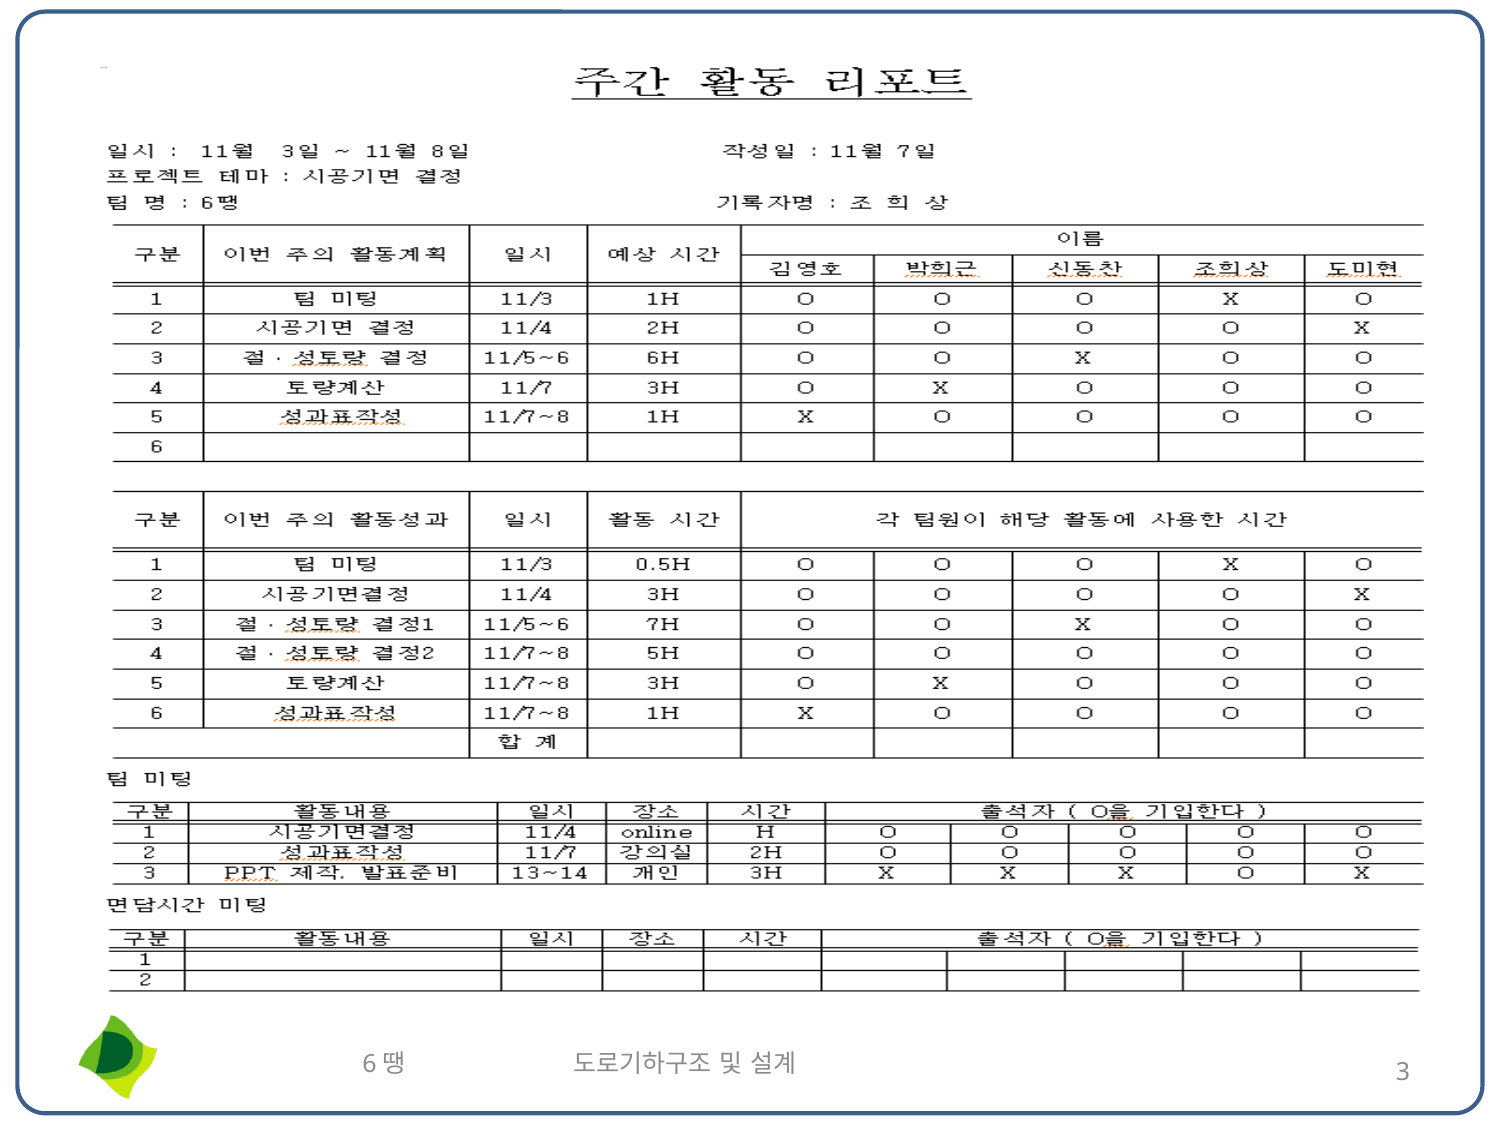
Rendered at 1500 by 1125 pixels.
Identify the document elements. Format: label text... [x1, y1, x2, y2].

footer 6땡 도로기하구조 및 설계 [171, 1023, 988, 1103]
slide_number 3 [1074, 1042, 1425, 1103]
picture [76, 1013, 159, 1100]
picture [100, 66, 1424, 1012]
